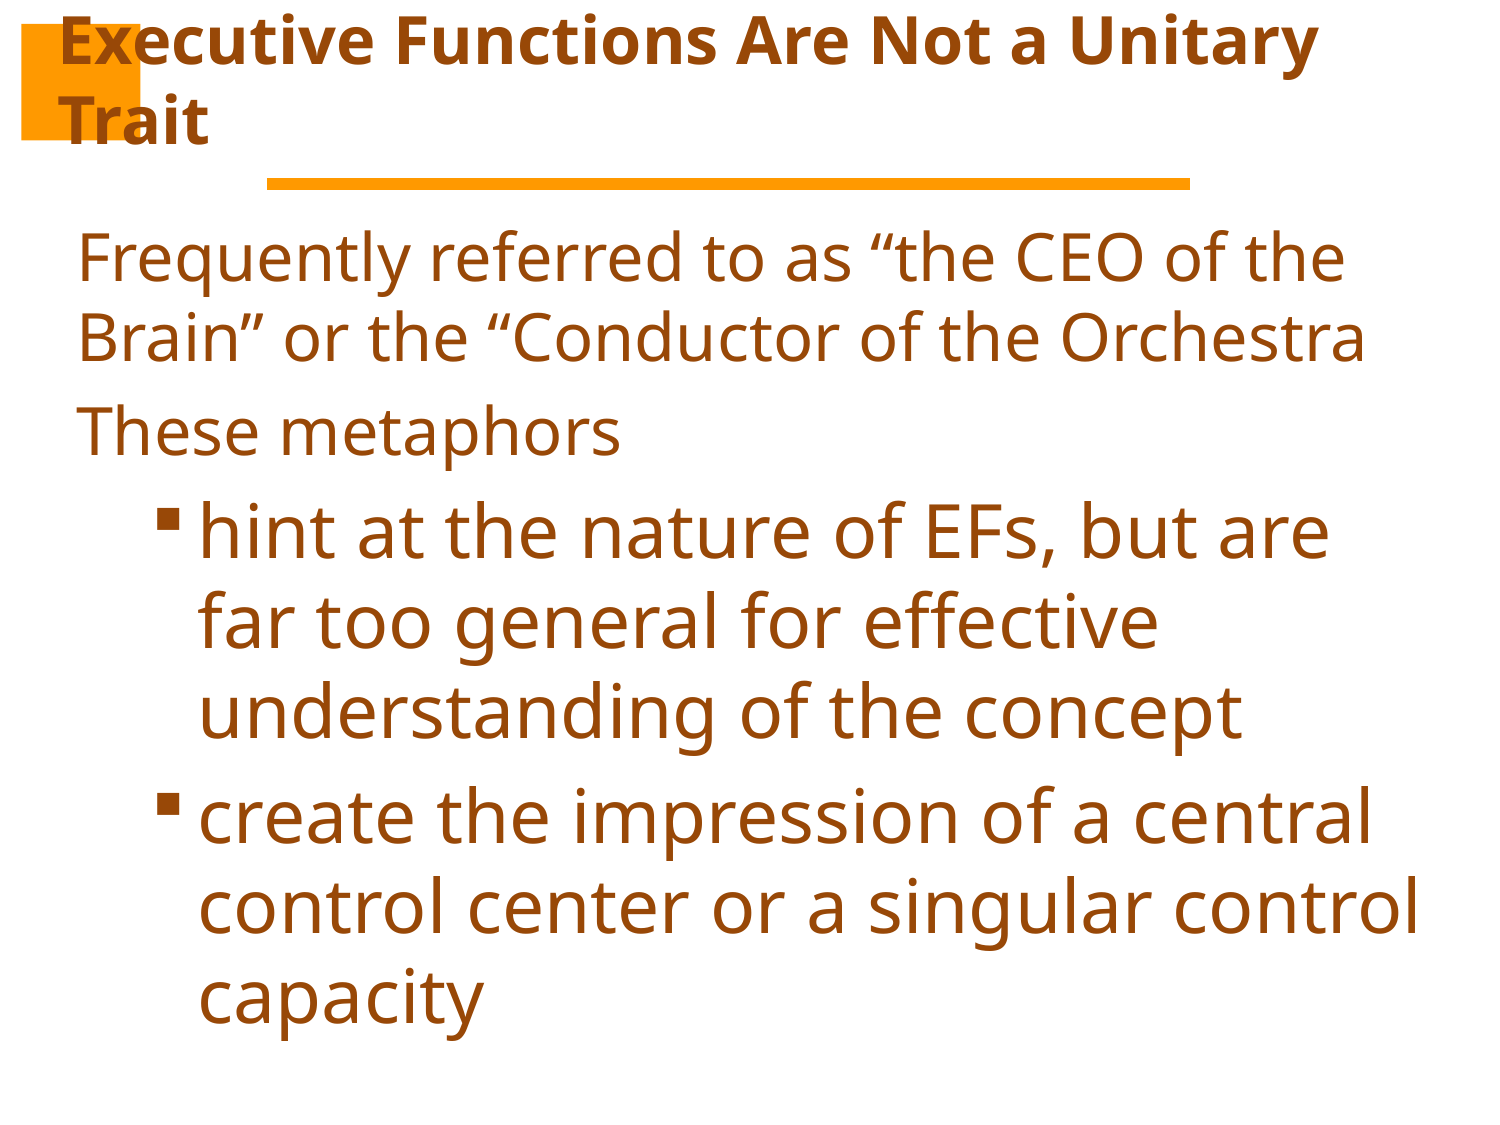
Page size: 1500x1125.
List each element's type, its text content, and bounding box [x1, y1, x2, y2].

title Executive Functions Are Not a Unitary Trait [42, 15, 1459, 141]
text_box [19, 22, 142, 143]
list Frequently referred to as “the CEO of the Brain” or the “Conductor of the Orchestra These metaphors hint at the nature of EFs, but are far too general for effective understanding of the concept create the impression of a central control center or a singular control capacity [60, 207, 1441, 1024]
